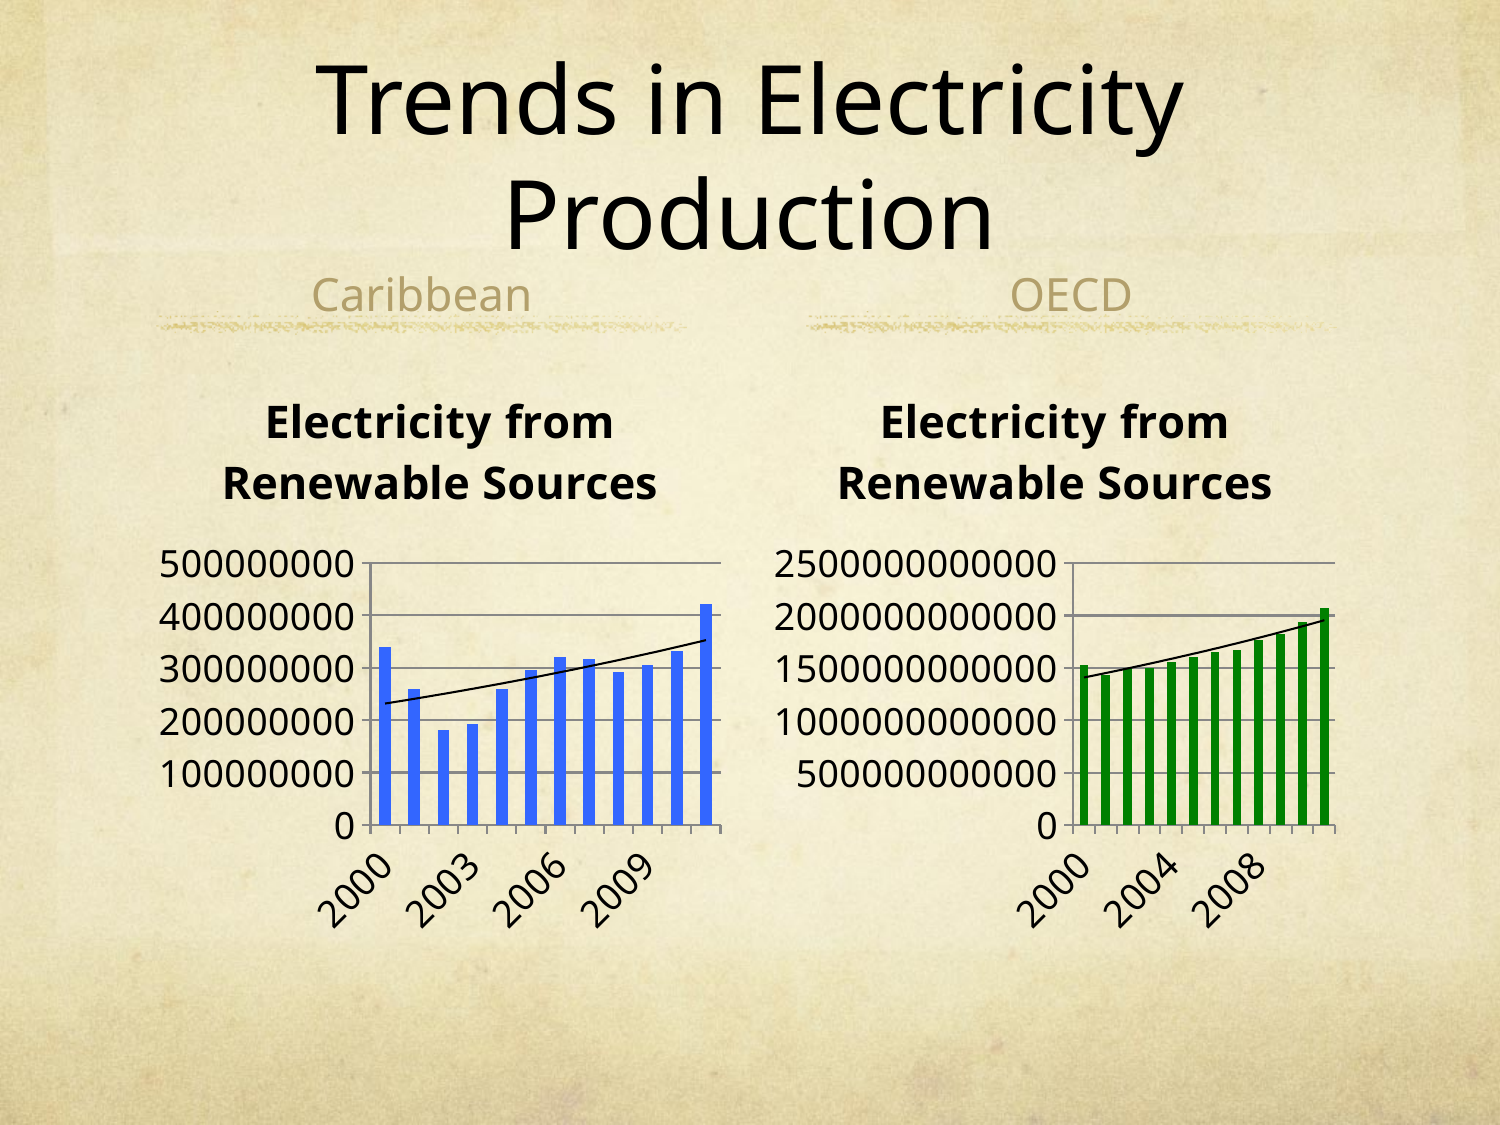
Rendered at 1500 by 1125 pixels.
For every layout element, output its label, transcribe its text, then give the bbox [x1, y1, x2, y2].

picture [0, 0, 1500, 1125]
list Caribbean [159, 232, 685, 329]
chart [146, 356, 733, 951]
chart [761, 356, 1348, 951]
list OECD [808, 232, 1334, 329]
title Trends in Electricity Production [150, 82, 1350, 225]
